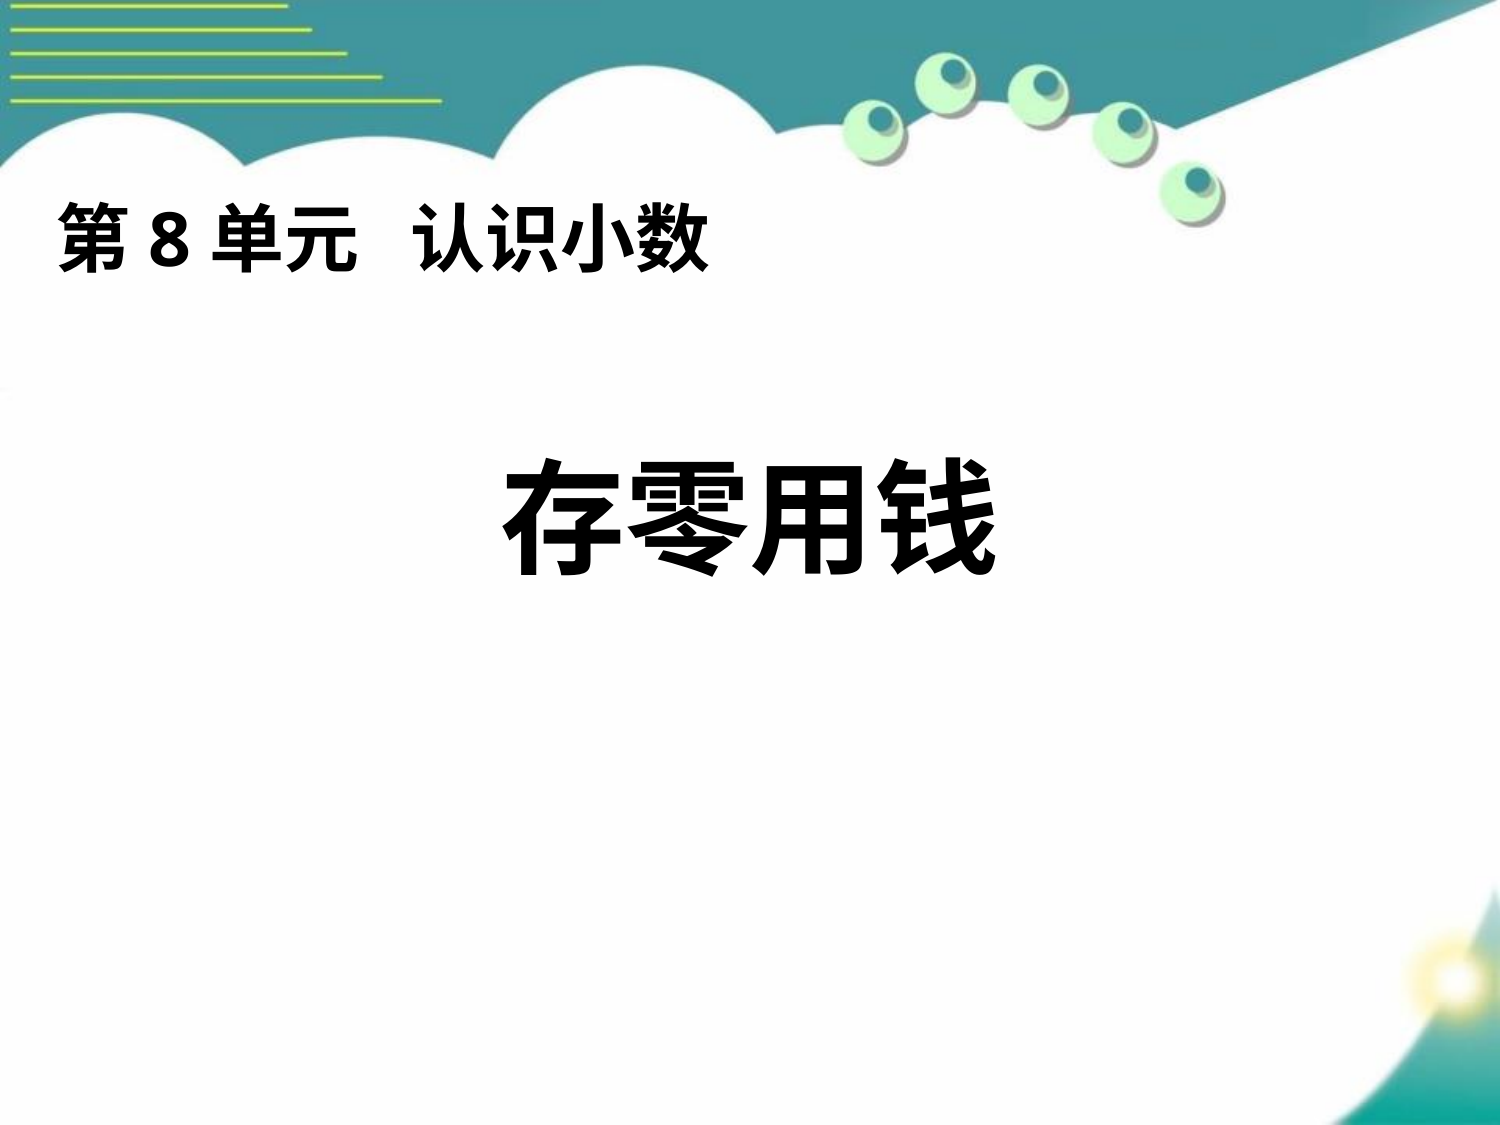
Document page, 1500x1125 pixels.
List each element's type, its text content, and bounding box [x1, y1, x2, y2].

picture [0, 598, 1500, 1125]
text_box 存零用钱 [0, 432, 1500, 598]
picture [0, 0, 1500, 432]
text_box 第8单元 认识小数 [41, 184, 821, 290]
